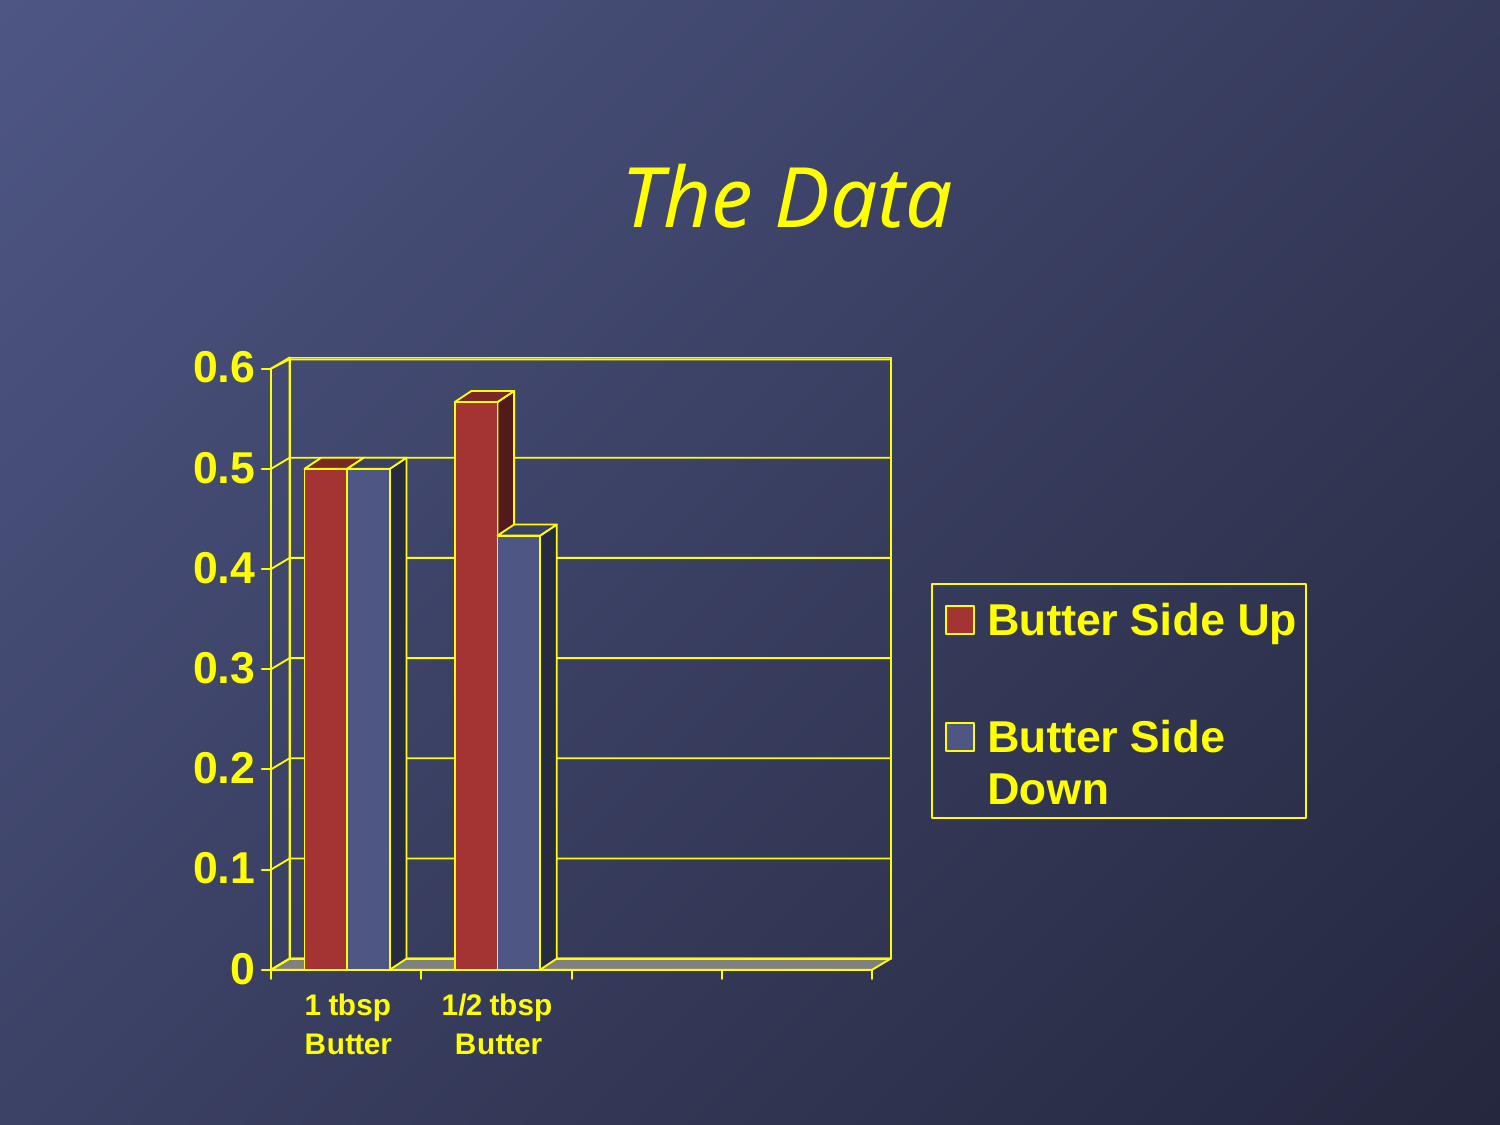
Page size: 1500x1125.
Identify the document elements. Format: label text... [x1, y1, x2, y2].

title The Data [187, 99, 1388, 288]
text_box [137, 299, 1326, 1102]
